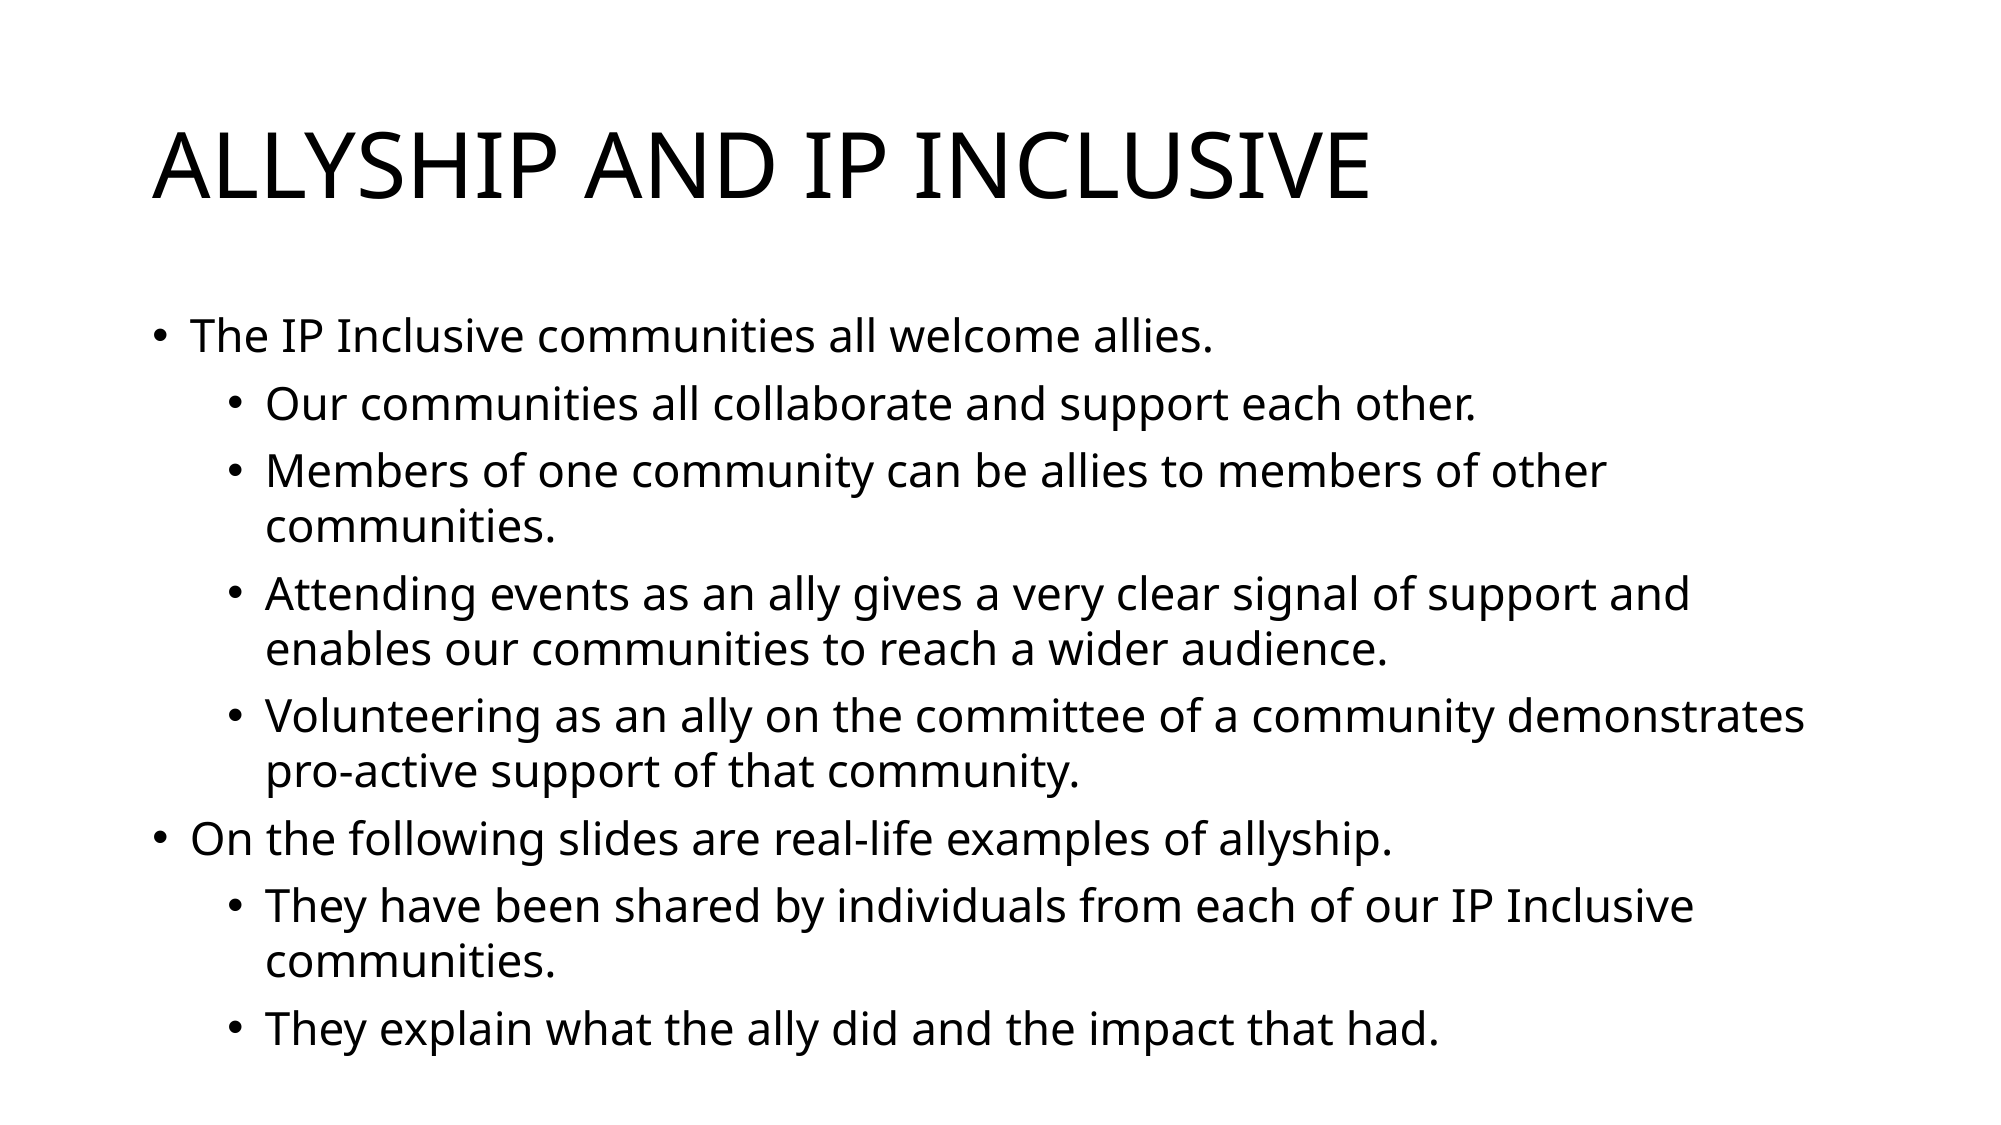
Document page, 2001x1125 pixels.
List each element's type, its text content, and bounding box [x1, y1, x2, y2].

list The IP Inclusive communities all welcome allies. Our communities all collaborate and support each other. Members of one community can be allies to members of other communities. Attending events as an ally gives a very clear signal of support and enables our communities to reach a wider audience. Volunteering as an ally on the committee of a community demonstrates pro-active support of that community. On the following slides are real-life examples of allyship. They have been shared by individuals from each of our IP Inclusive communities. They explain what the ally did and the impact that had. [137, 299, 1863, 1014]
title ALLYSHIP AND IP INCLUSIVE [137, 59, 1863, 278]
